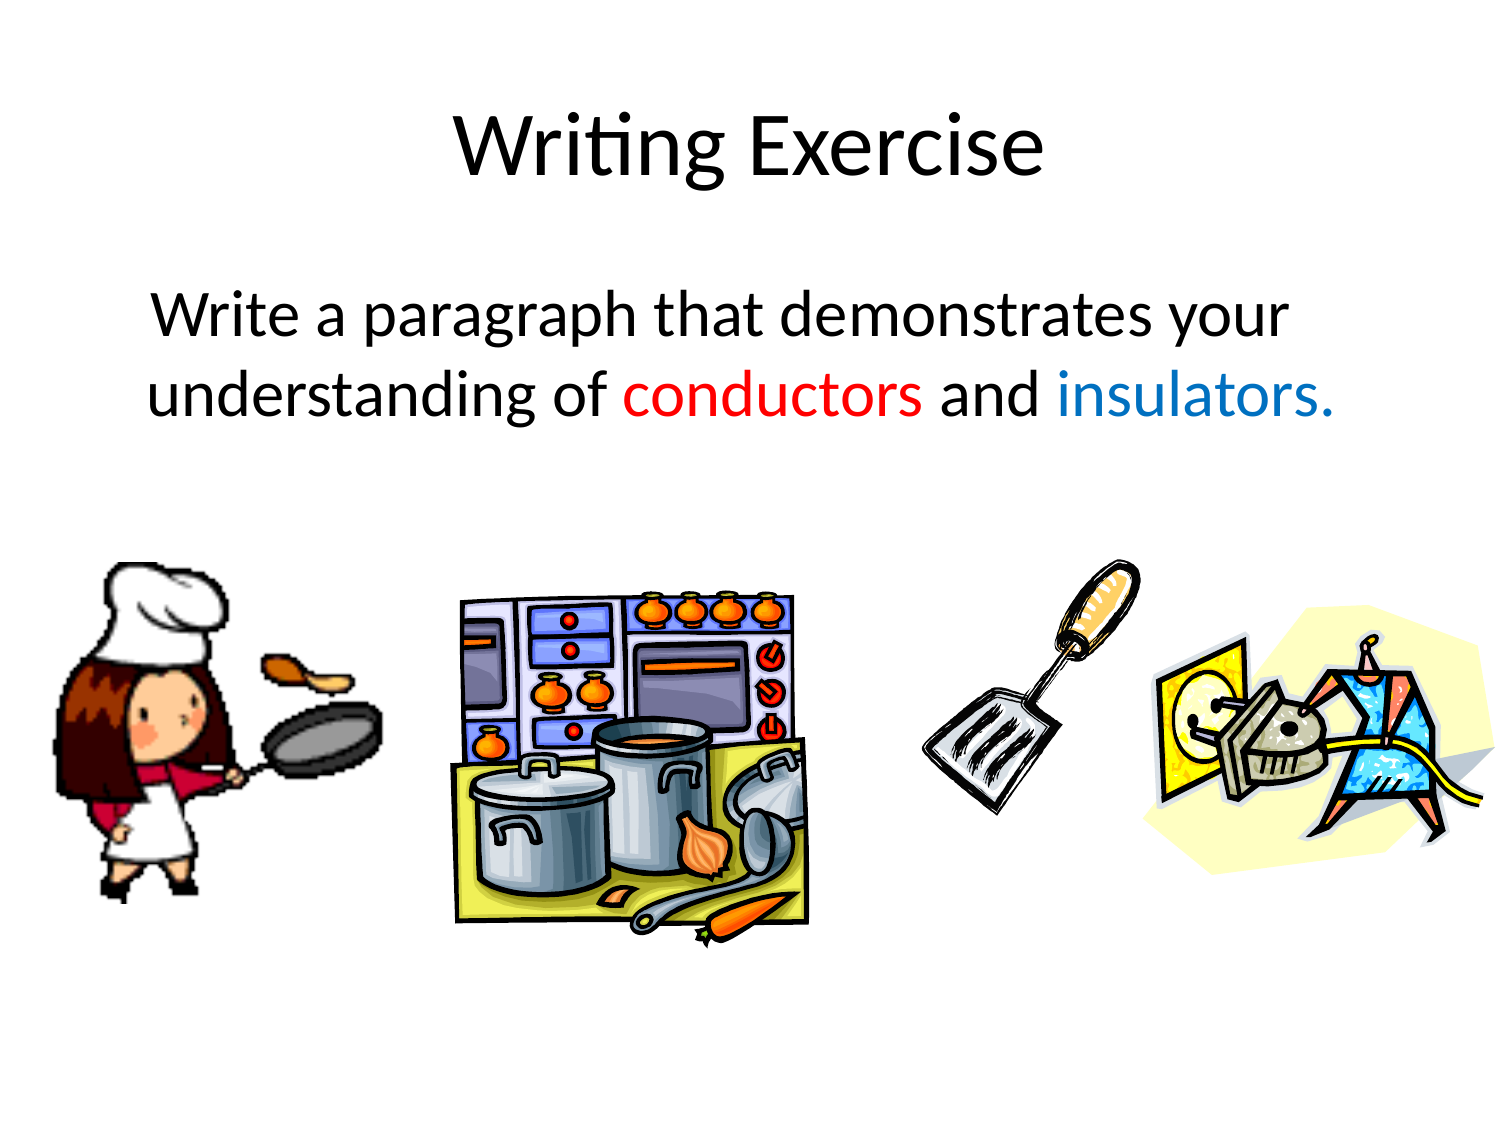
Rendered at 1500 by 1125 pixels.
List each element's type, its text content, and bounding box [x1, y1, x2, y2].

picture [449, 587, 815, 954]
picture [49, 562, 391, 904]
title Writing Exercise [75, 45, 1425, 233]
picture [912, 549, 1500, 881]
list Write a paragraph that demonstrates your understanding of conductors and insulators. [75, 262, 1425, 1005]
